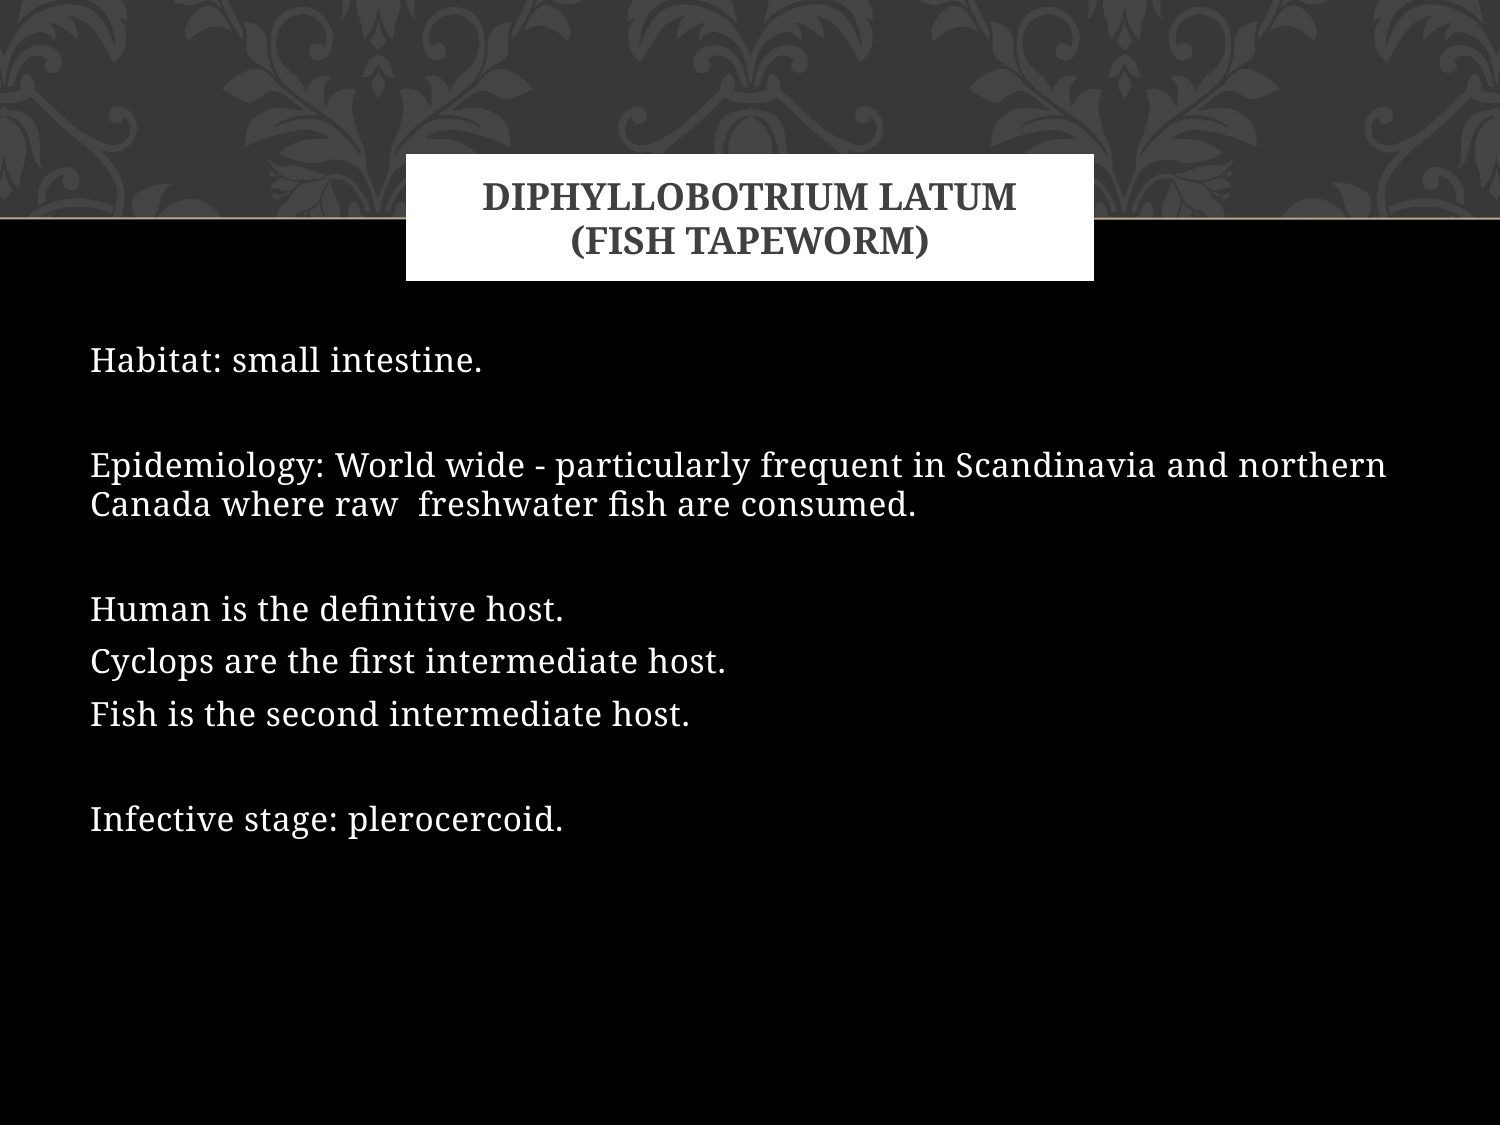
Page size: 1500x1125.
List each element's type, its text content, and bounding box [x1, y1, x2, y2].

title Diphyllobotrium latum (fish tapeworm) [406, 154, 1094, 281]
list Habitat: small intestine. Epidemiology: World wide - particularly frequent in Scandinavia and northern Canada where raw freshwater fish are consumed. Human is the definitive host. Cyclops are the first intermediate host. Fish is the second intermediate host. Infective stage: plerocercoid. [75, 331, 1425, 1000]
